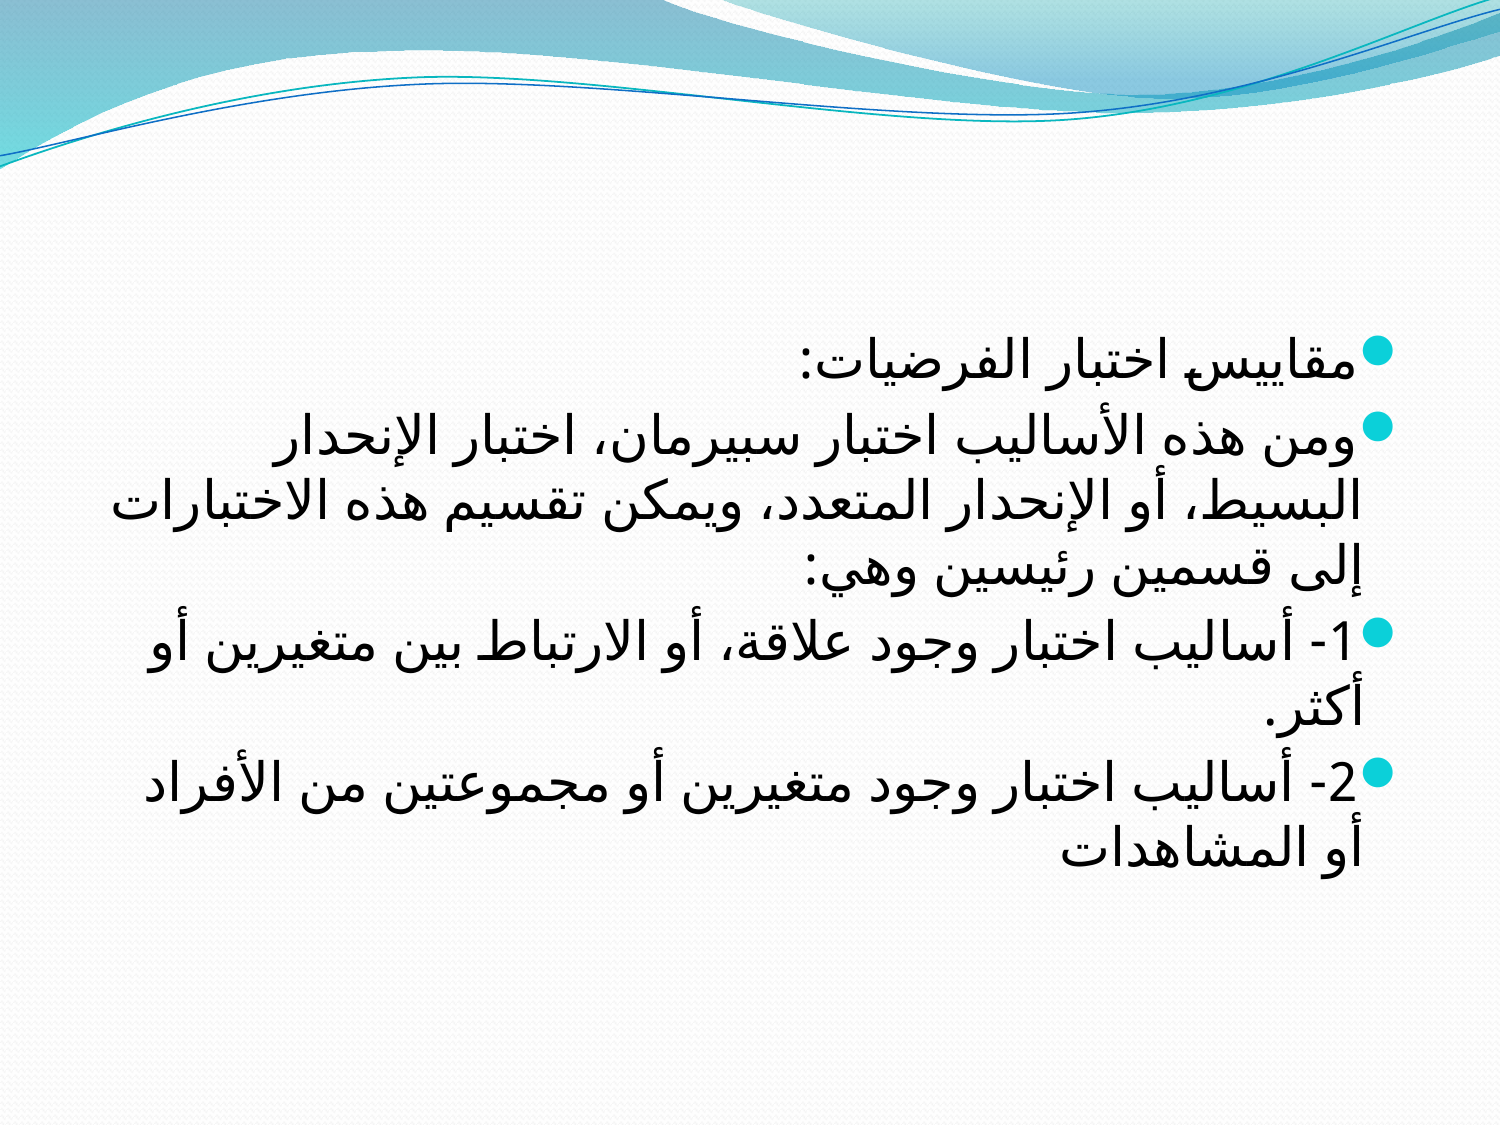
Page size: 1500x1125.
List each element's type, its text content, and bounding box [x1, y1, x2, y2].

list مقاييس اختبار الفرضيات: ومن هذه الأساليب اختبار سبيرمان، اختبار الإنحدار البسيط، أو الإنحدار المتعدد، ويمكن تقسيم هذه الاختبارات إلى قسمين رئيسين وهي: 1- أساليب اختبار وجود علاقة، أو الارتباط بين متغيرين أو أكثر. 2- أساليب اختبار وجود متغيرين أو مجموعتين من الأفراد أو المشاهدات [75, 317, 1425, 1038]
